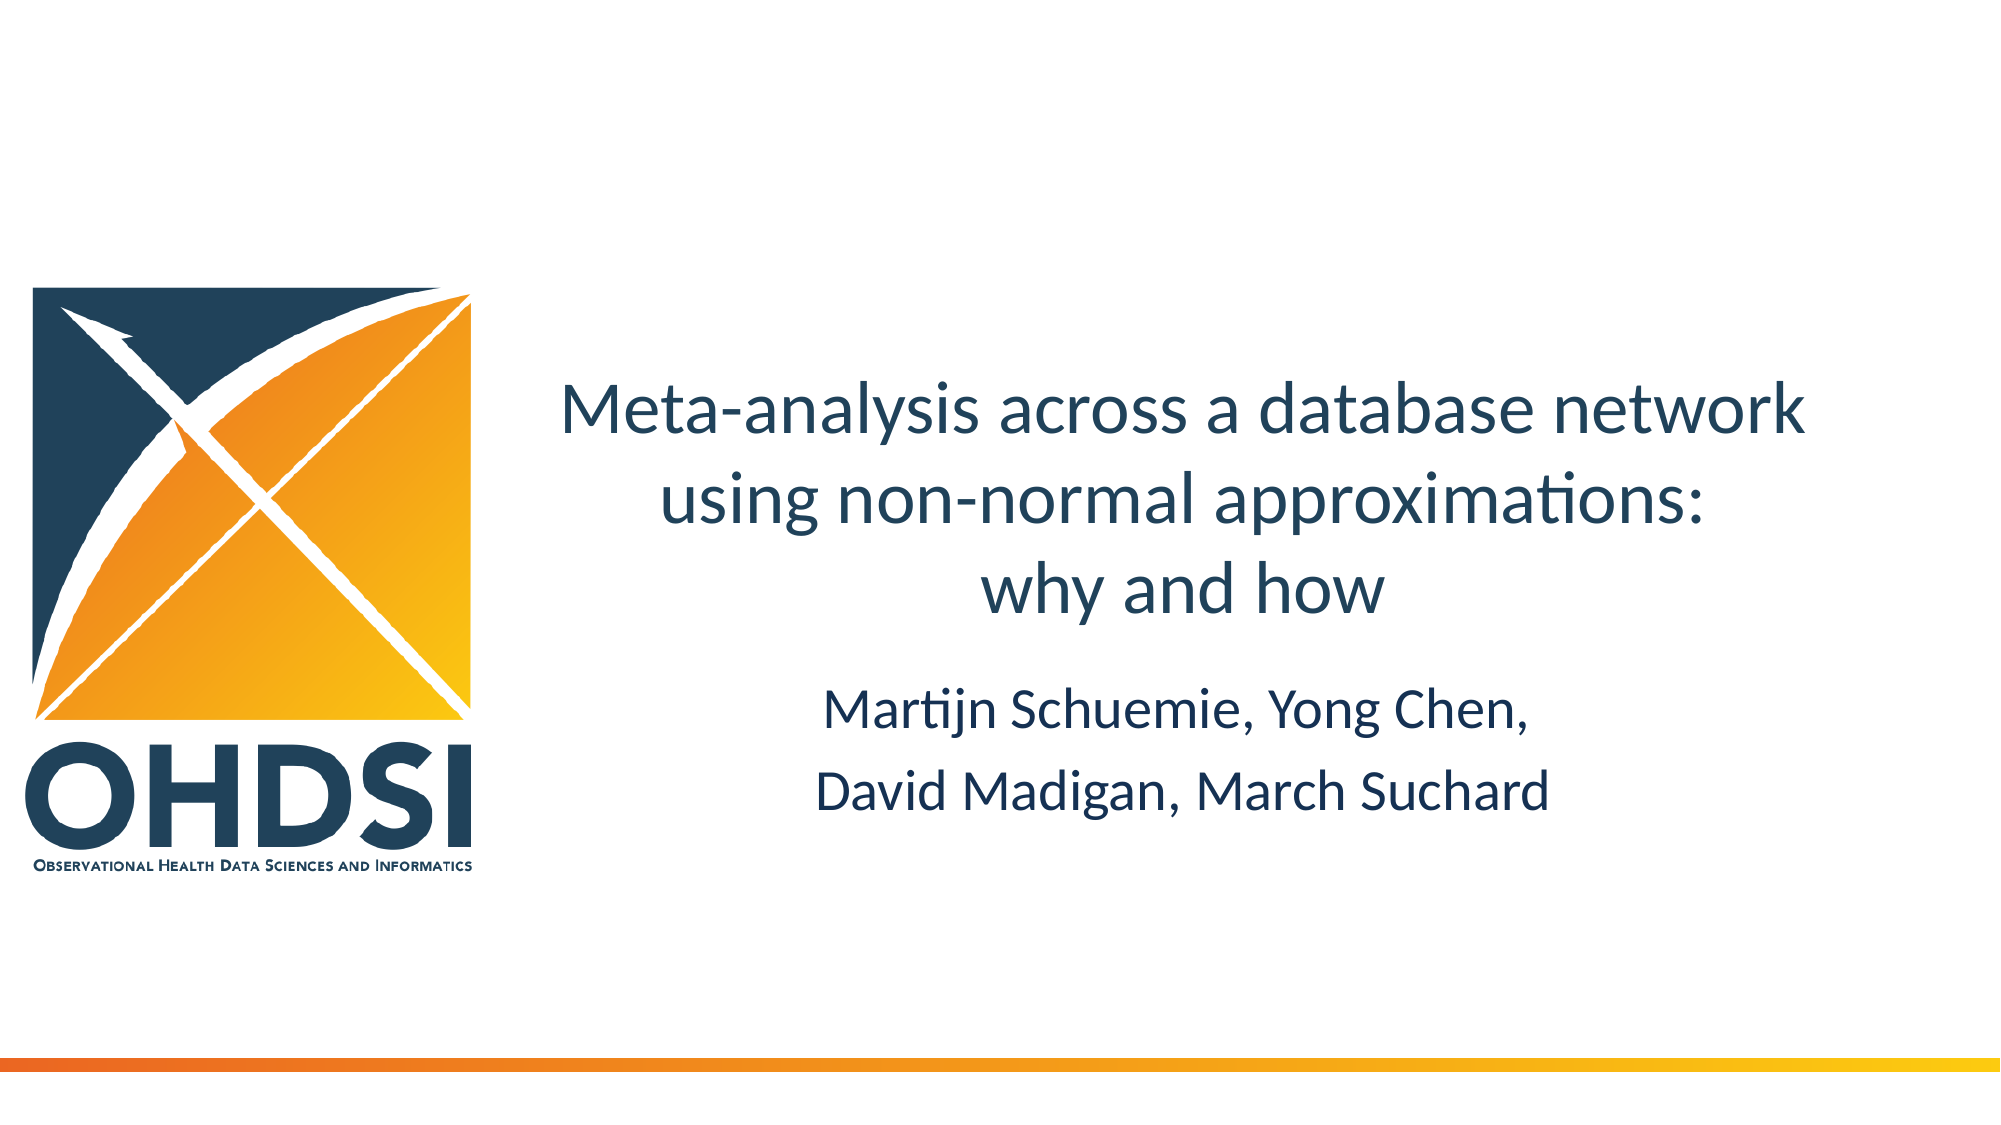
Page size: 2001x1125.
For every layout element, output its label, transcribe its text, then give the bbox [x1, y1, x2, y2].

picture [0, 237, 529, 920]
title Meta-analysis across a database network using non-normal approximations: why and how [516, 349, 1850, 638]
subtitle Martijn Schuemie, Yong Chen, David Madigan, March Suchard [516, 662, 1850, 950]
